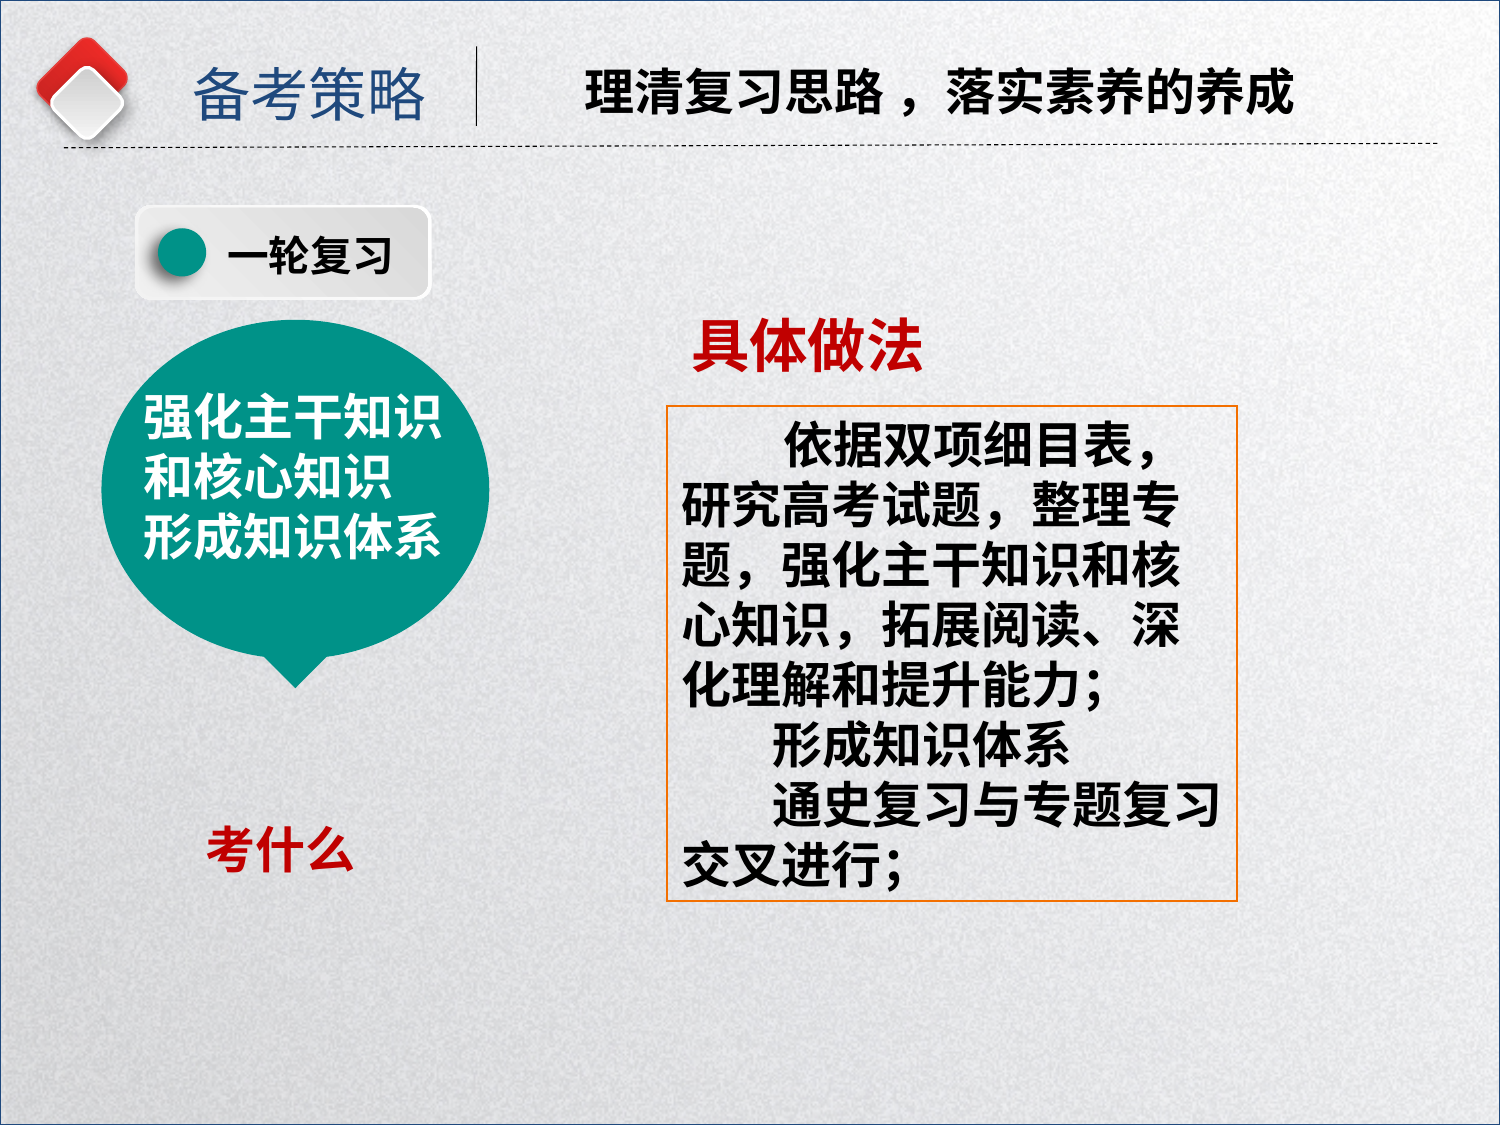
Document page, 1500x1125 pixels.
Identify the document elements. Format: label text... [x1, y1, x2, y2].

text_box [51, 67, 123, 139]
text_box 备考策略 [143, 50, 475, 136]
text_box 强化主干知识和核心知识 形成知识体系 [143, 385, 450, 645]
picture [1, 1, 1499, 1124]
text_box 依据双项细目表，研究高考试题，整理专题，强化主干知识和核心知识，拓展阅读、深化理解和提升能力； 形成知识体系 通史复习与专题复习交叉进行； [666, 405, 1238, 902]
text_box 考什么 [205, 818, 521, 879]
text_box [37, 38, 127, 104]
text_box 具体做法 [676, 301, 940, 387]
text_box [100, 318, 491, 597]
text_box 理清复习思路 ，落实素养的养成 [569, 53, 1311, 129]
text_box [63, 143, 1439, 148]
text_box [135, 205, 432, 300]
text_box [214, 645, 377, 690]
